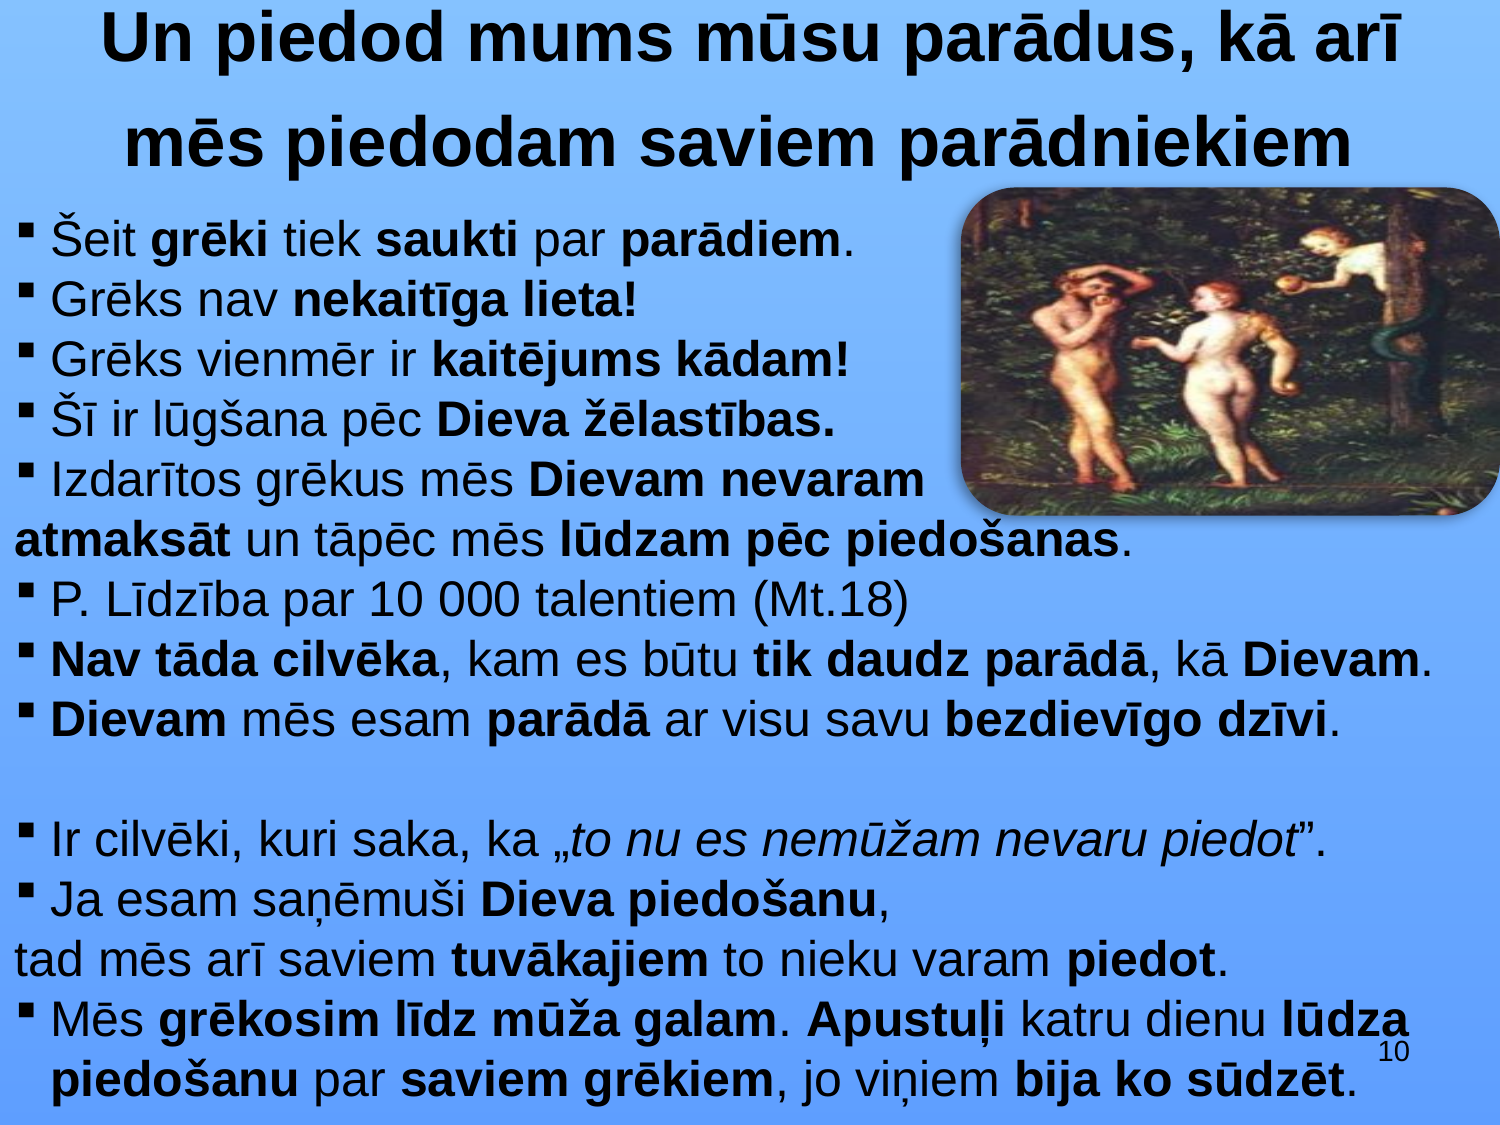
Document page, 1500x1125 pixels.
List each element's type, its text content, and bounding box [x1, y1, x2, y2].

text_box Šeit grēki tiek saukti par parādiem. Grēks nav nekaitīga lieta! Grēks vienmēr ir kaitējums kādam! Šī ir lūgšana pēc Dieva žēlastības. Izdarītos grēkus mēs Dievam nevaram atmaksāt un tāpēc mēs lūdzam pēc piedošanas. P. Līdzība par 10 000 talentiem (Mt.18) Nav tāda cilvēka, kam es būtu tik daudz parādā, kā Dievam. Dievam mēs esam parādā ar visu savu bezdievīgo dzīvi. Ir cilvēki, kuri saka, ka „to nu es nemūžam nevaru piedot”. Ja esam saņēmuši Dieva piedošanu, tad mēs arī saviem tuvākajiem to nieku varam piedot. Mēs grēkosim līdz mūža galam. Apustuļi katru dienu lūdza piedošanu par saviem grēkiem, jo viņiem bija ko sūdzēt. [0, 199, 1500, 1114]
text_box 10 [1074, 1024, 1425, 1103]
title Un piedod mums mūsu parādus, kā arī mēs piedodam saviem parādniekiem [76, 30, 1428, 145]
picture [960, 187, 1500, 516]
